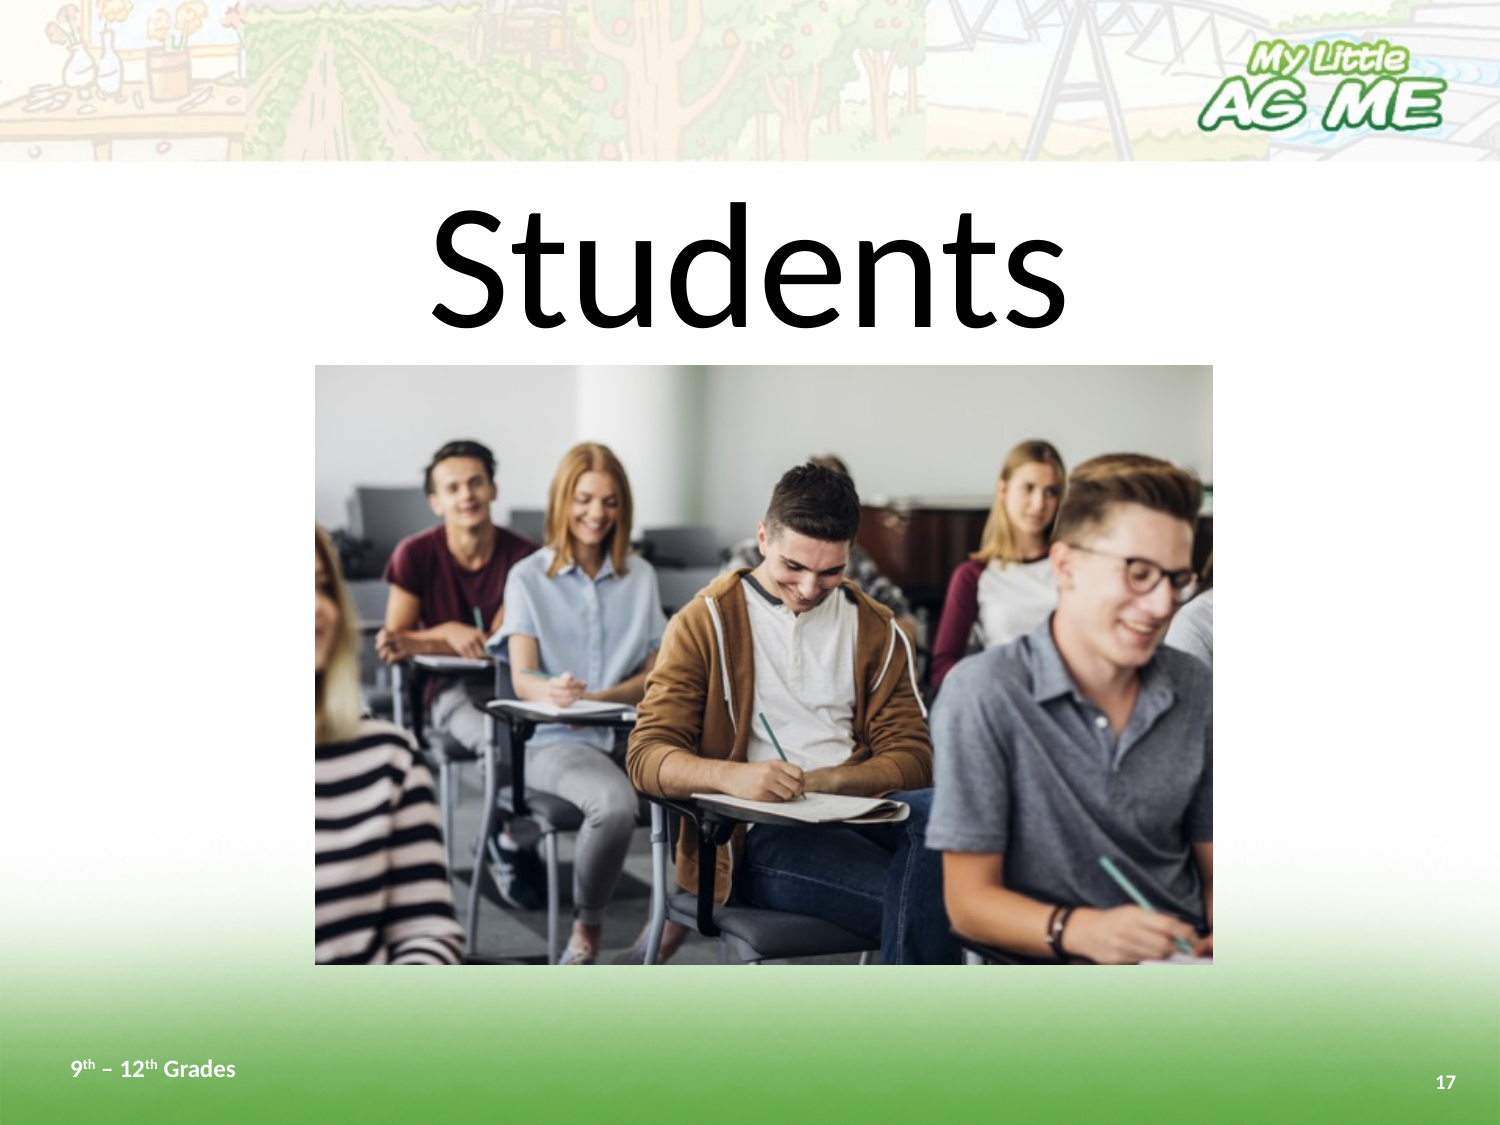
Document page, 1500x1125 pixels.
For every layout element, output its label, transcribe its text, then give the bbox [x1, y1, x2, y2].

picture [0, 0, 1500, 1125]
text_box Students [140, 140, 1359, 371]
